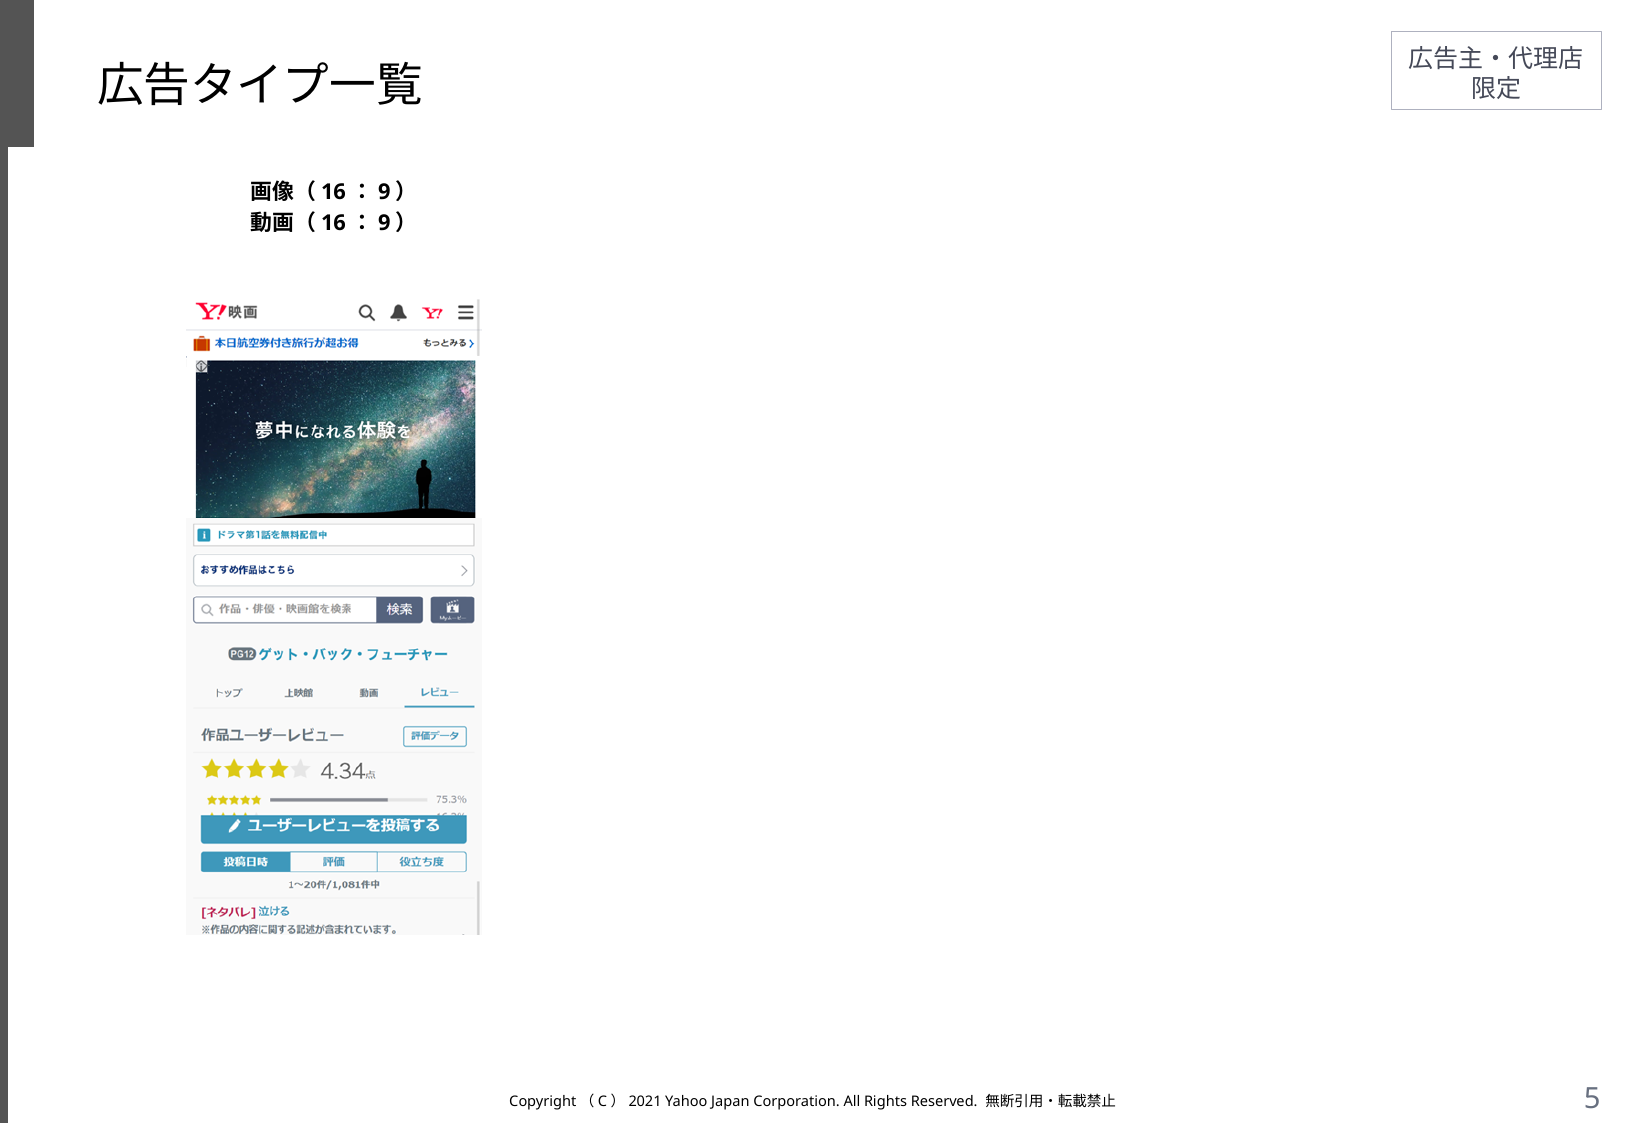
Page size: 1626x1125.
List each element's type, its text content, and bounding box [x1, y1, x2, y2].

text_box 画像（16：9） 動画（16：9） [235, 166, 433, 242]
picture [186, 291, 482, 935]
footer Copyright（C）2021 Yahoo Japan Corporation. All Rights Reserved. 無断引用・転載禁止 [458, 1070, 1167, 1125]
title 広告タイプ一覧 [82, 47, 1510, 119]
